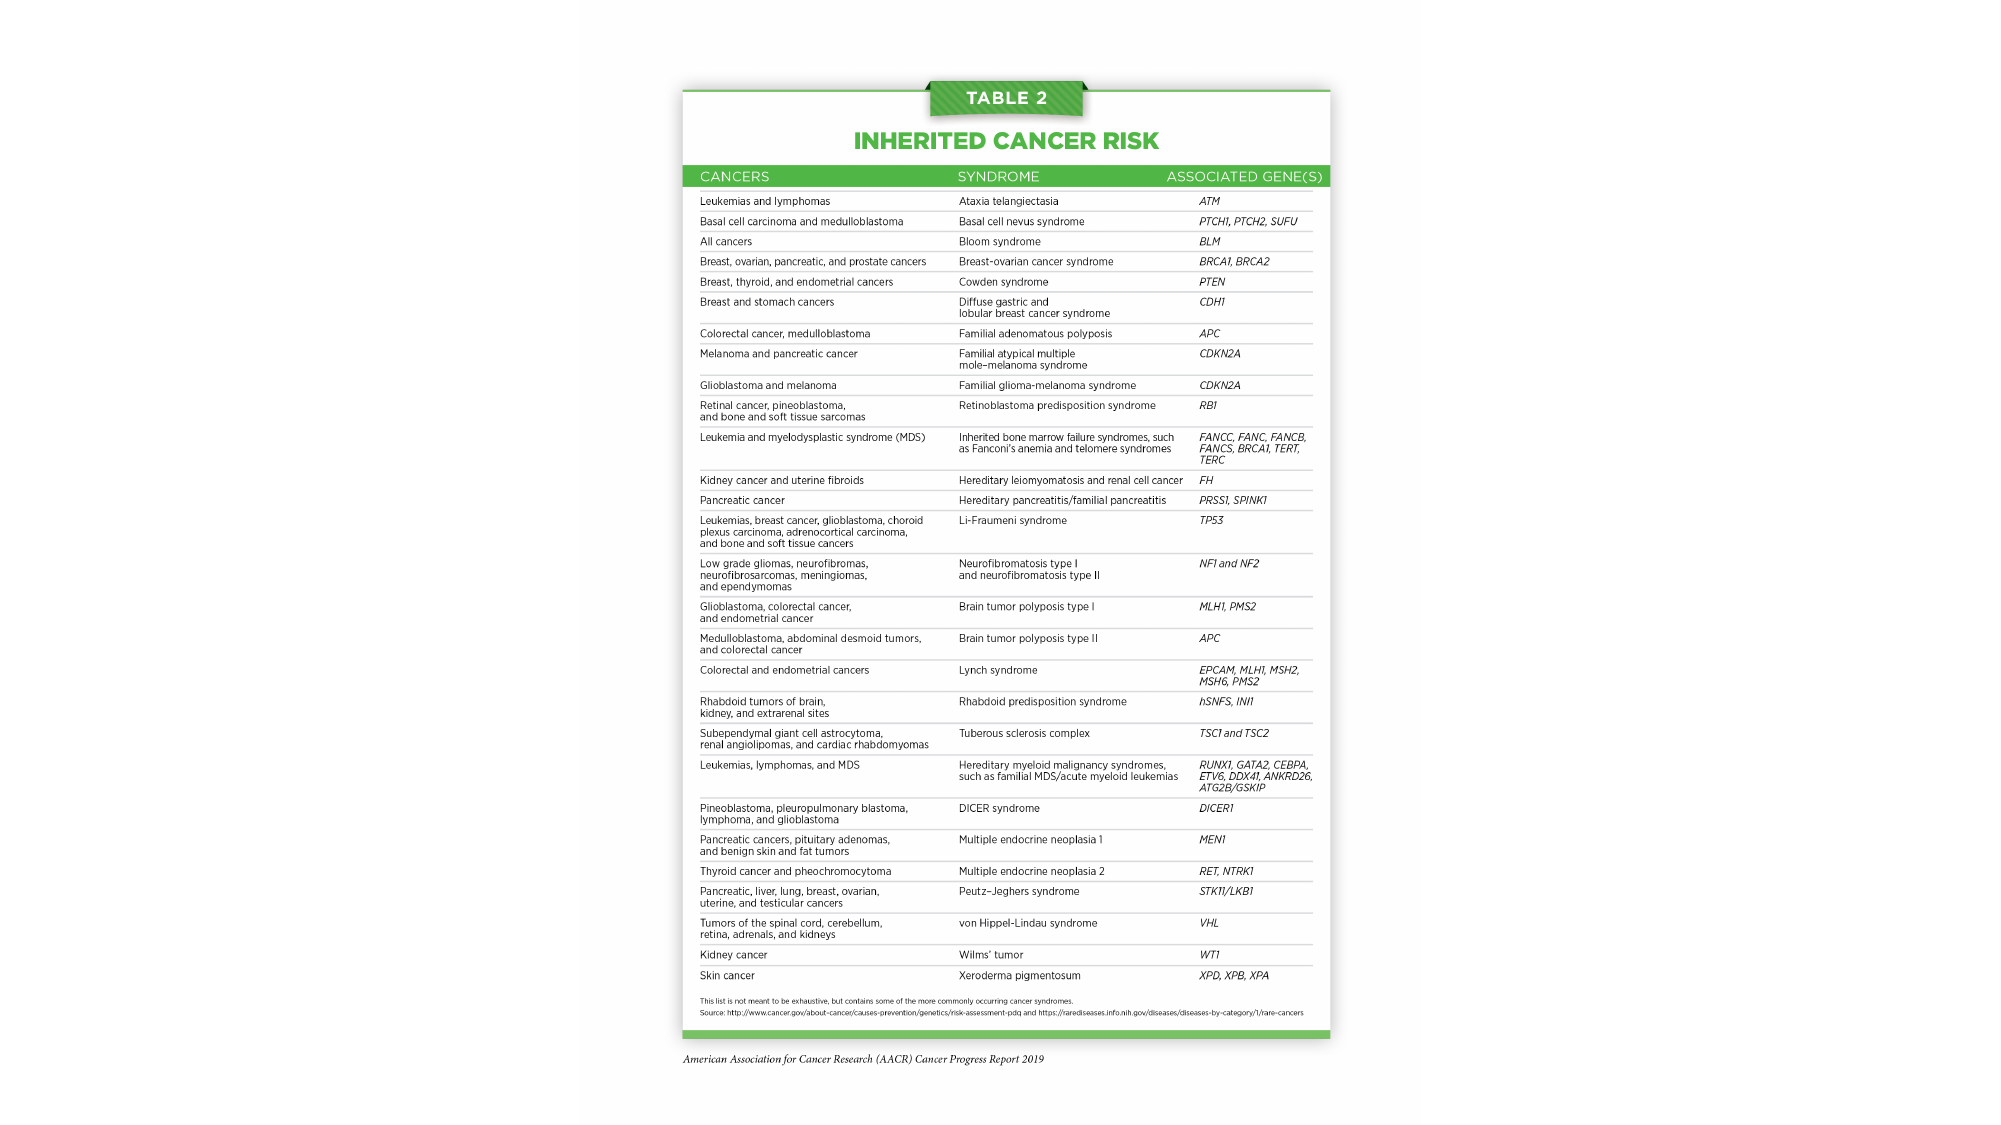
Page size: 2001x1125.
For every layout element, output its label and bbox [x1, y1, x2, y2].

picture [579, 0, 1421, 1125]
